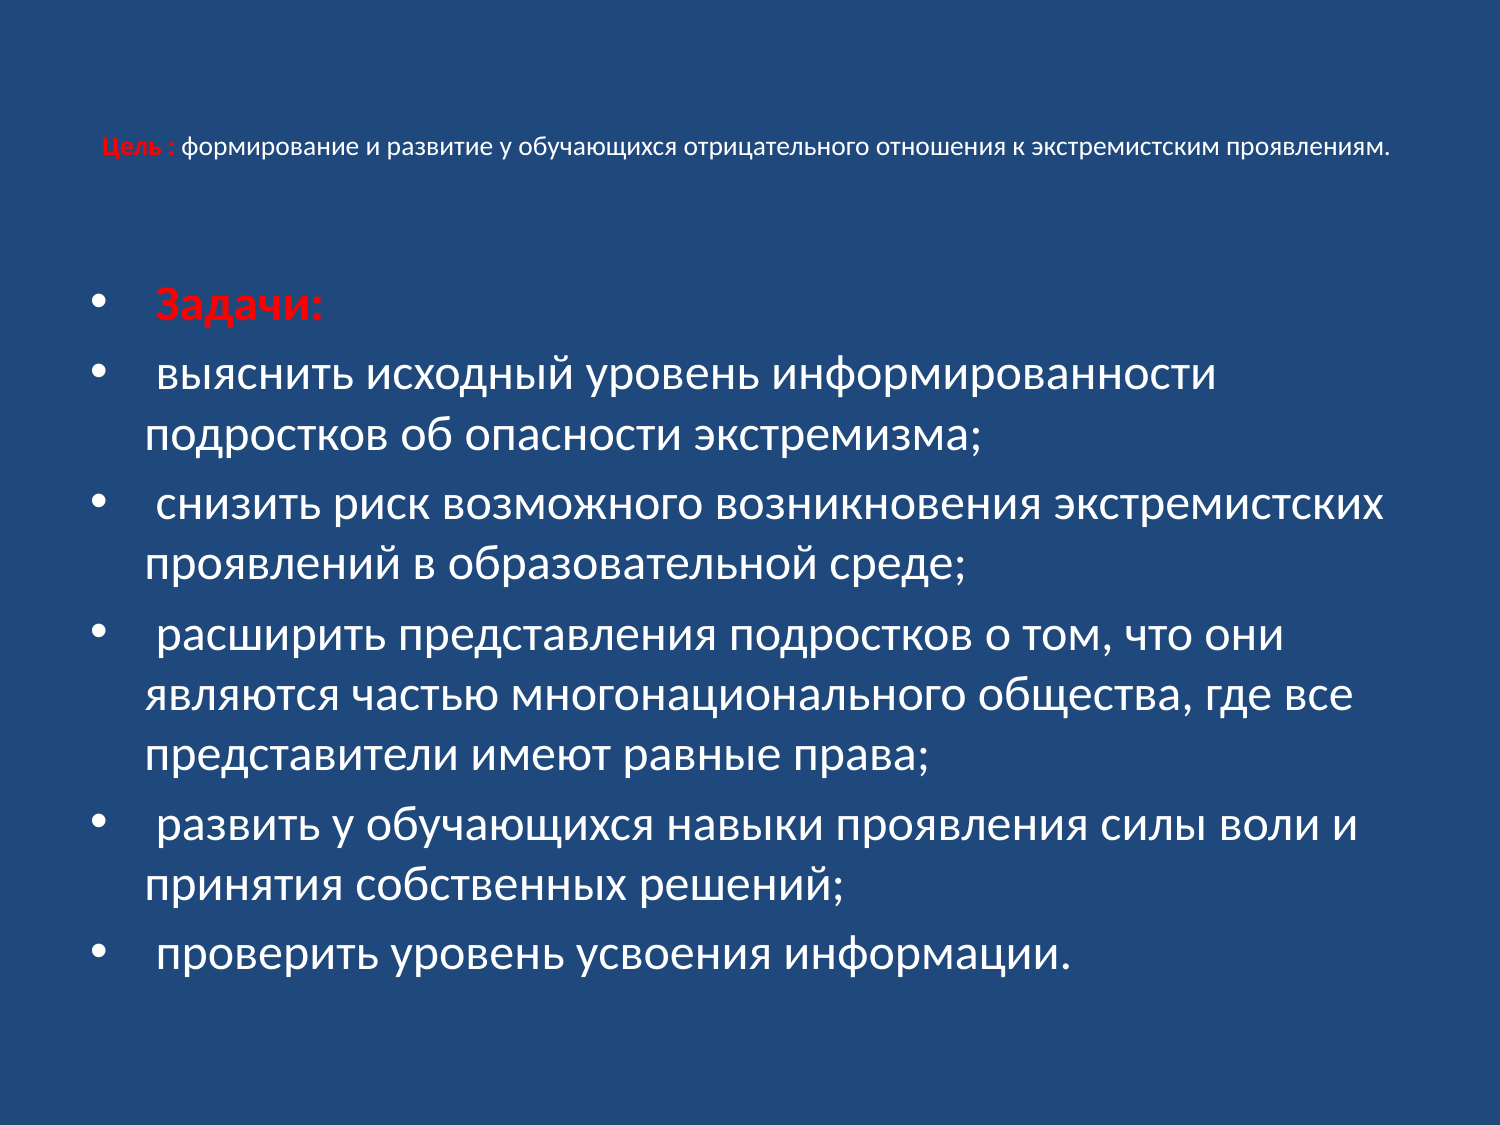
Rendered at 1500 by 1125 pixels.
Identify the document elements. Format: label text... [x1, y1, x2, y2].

title Цель : формирование и развитие у обучающихся отрицательного отношения к экстремистским проявлениям. [75, 45, 1425, 233]
list Задачи: выяснить исходный уровень информированности подростков об опасности экстремизма; снизить риск возможного возникновения экстремистских проявлений в образовательной среде; расширить представления подростков о том, что они являются частью многонационального общества, где все представители имеют равные права; развить у обучающихся навыки проявления силы воли и принятия собственных решений; проверить уровень усвоения информации. [75, 262, 1425, 1005]
